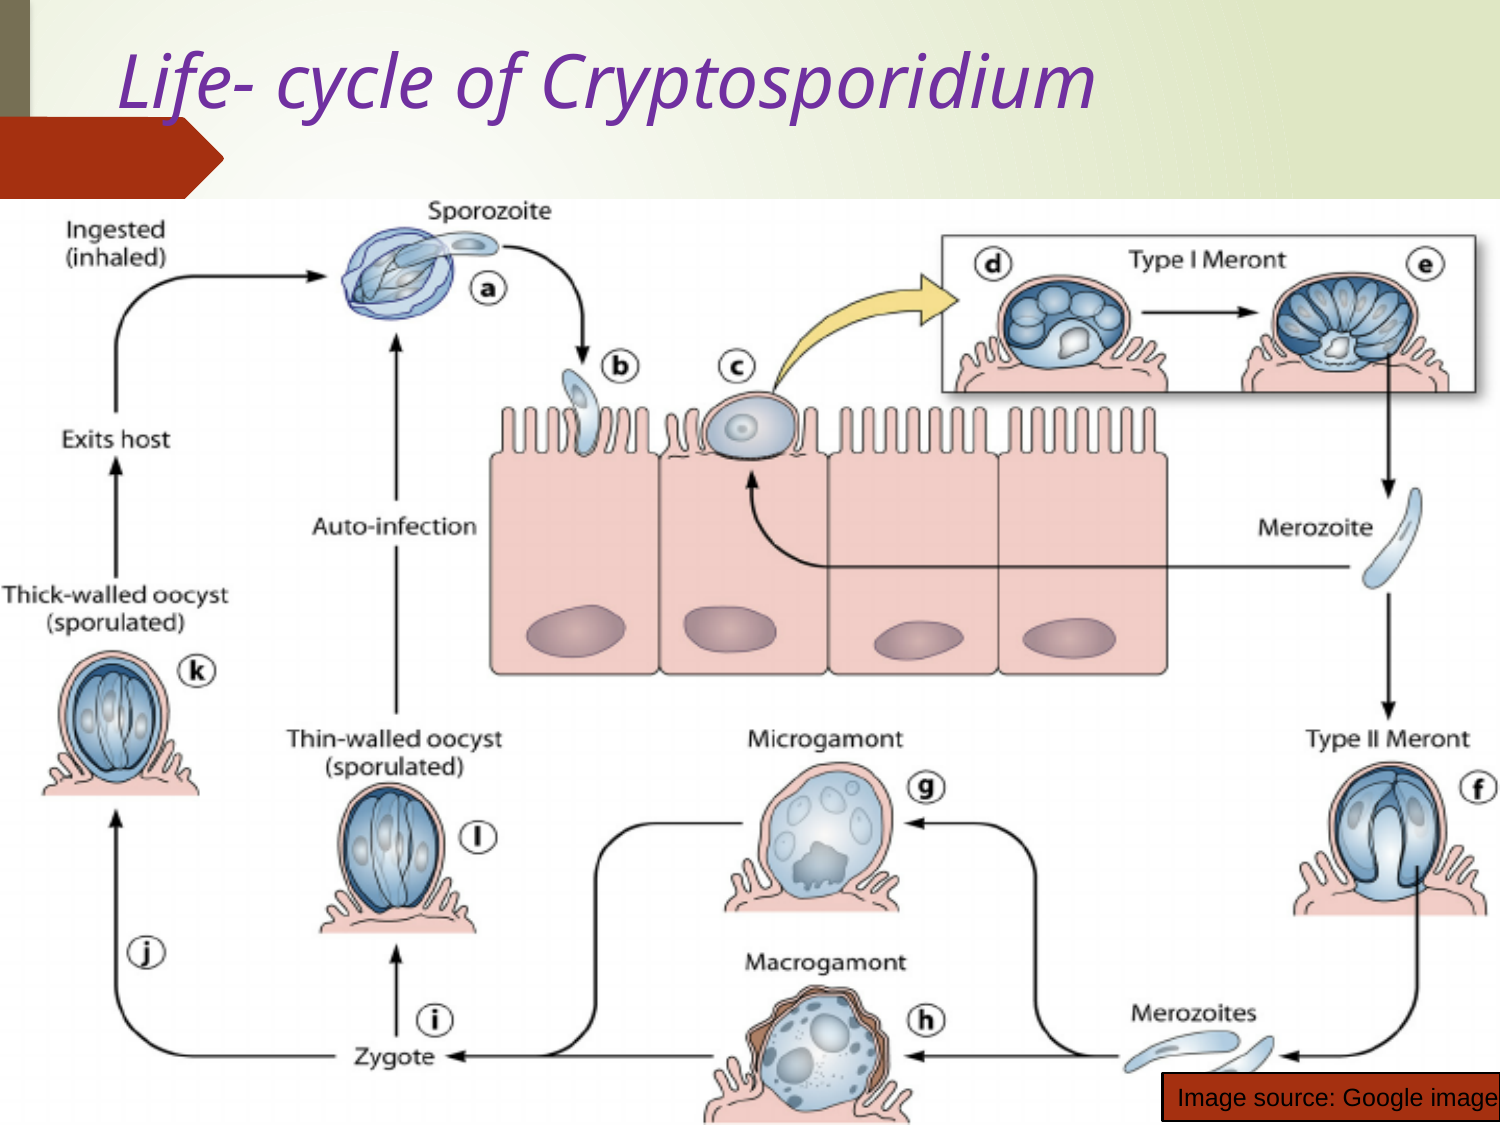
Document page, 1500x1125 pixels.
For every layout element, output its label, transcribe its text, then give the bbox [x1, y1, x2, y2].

title Life- cycle of Cryptosporidium [75, 0, 1425, 138]
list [0, 199, 1500, 1125]
